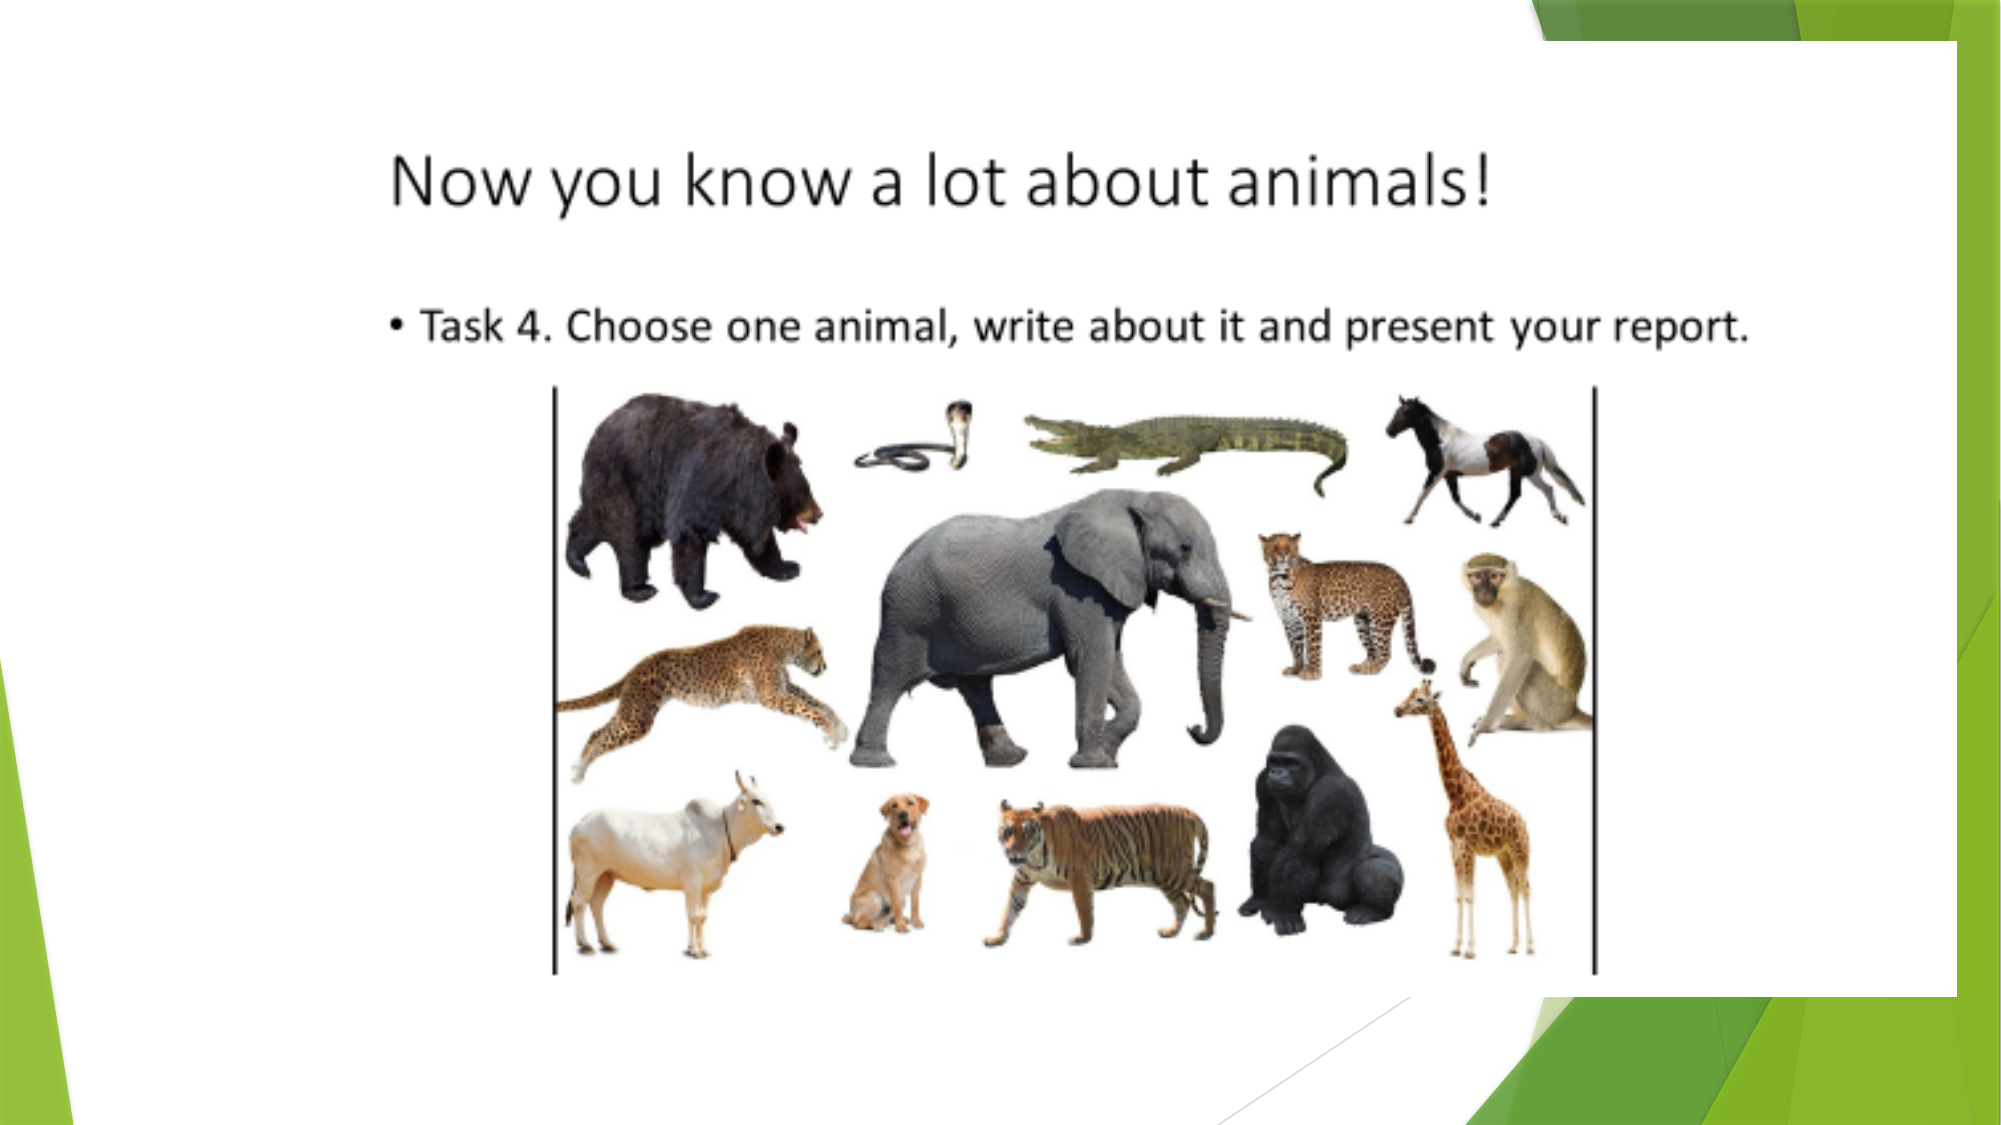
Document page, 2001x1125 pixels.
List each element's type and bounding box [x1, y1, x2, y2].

picture [258, 41, 1957, 997]
